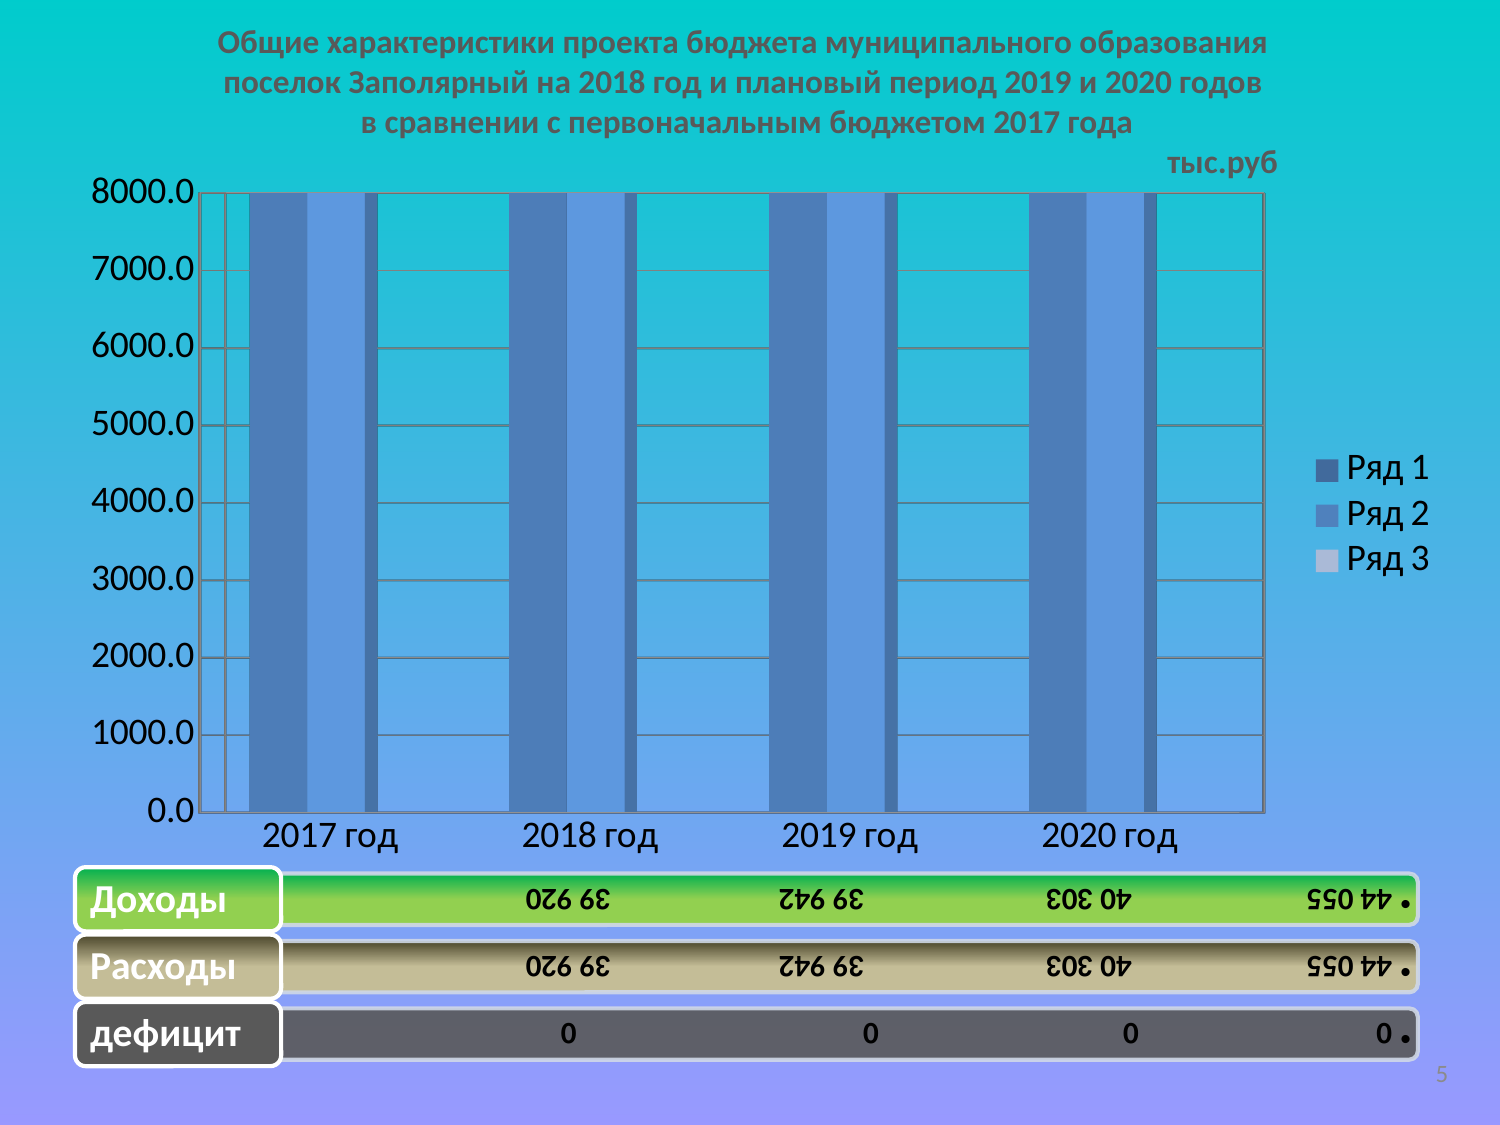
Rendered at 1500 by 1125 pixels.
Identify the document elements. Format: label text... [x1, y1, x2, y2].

slide_number 5 [1113, 1042, 1464, 1103]
chart [52, 160, 1455, 871]
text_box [74, 866, 1430, 1067]
title Общие характеристики проекта бюджета муниципального образования поселок Заполярный на 2018 год и плановый период 2019 и 2020 годов в сравнении с первоначальным бюджетом 2017 года тыс.руб [64, 0, 1430, 159]
